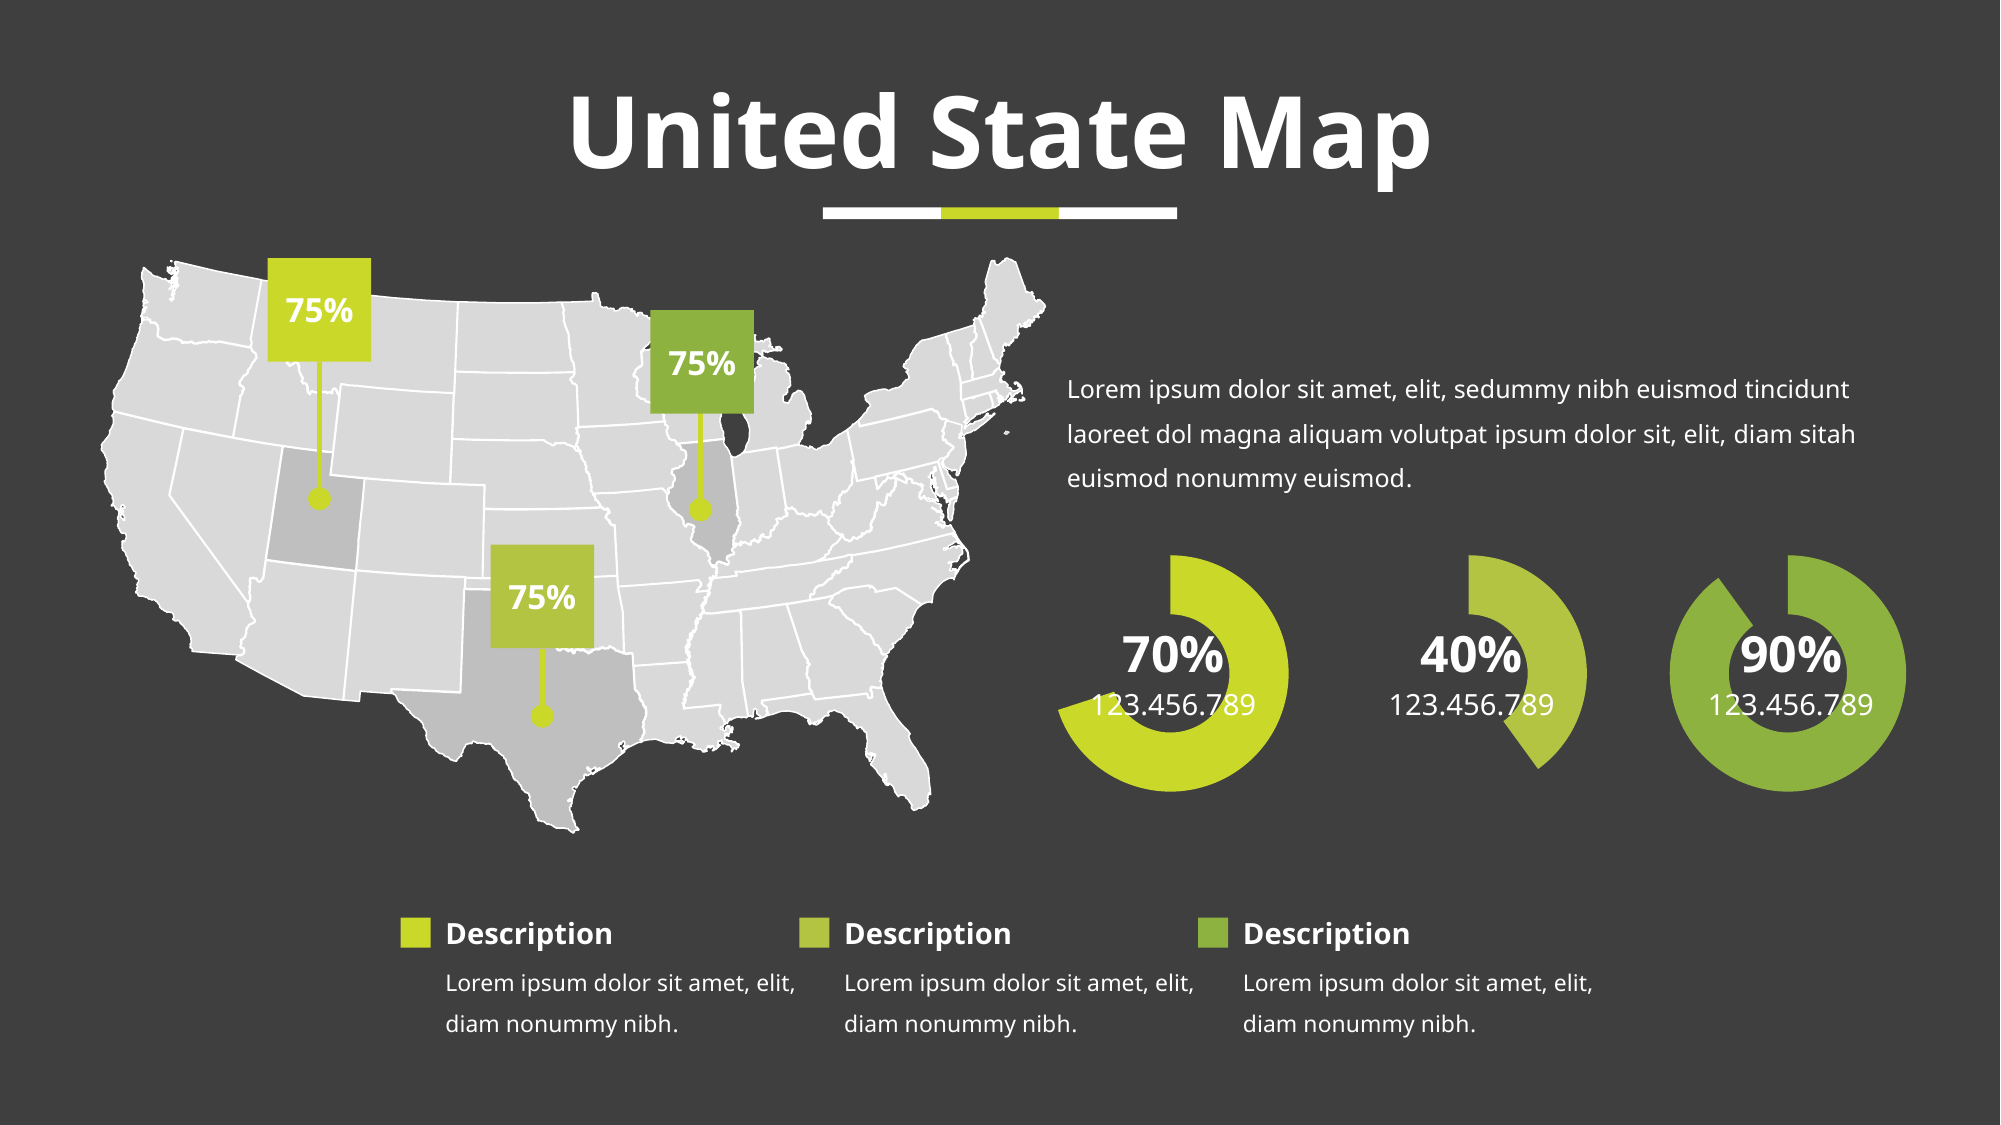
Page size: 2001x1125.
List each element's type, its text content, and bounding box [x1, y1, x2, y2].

text_box [1197, 917, 1229, 949]
text_box Lorem ipsum dolor sit amet, elit, diam nonummy nibh. [829, 947, 1216, 1045]
title United State Map [137, 59, 1863, 214]
chart [1350, 555, 1593, 807]
chart [1052, 555, 1295, 807]
text_box Description [1228, 908, 1537, 947]
text_box Description [430, 908, 739, 947]
text_box Lorem ipsum dolor sit amet, elit, sedummy nibh euismod tincidunt laoreet dol magna aliquam volutpat ipsum dolor sit, elit, diam sitah euismod nonummy euismod. [1052, 350, 1880, 501]
text_box Lorem ipsum dolor sit amet, elit, diam nonummy nibh. [1228, 947, 1614, 1045]
text_box Description [829, 908, 1138, 947]
text_box Lorem ipsum dolor sit amet, elit, diam nonummy nibh. [430, 947, 817, 1045]
chart [1669, 555, 1913, 807]
text_box [400, 917, 432, 949]
text_box [798, 917, 830, 949]
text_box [101, 258, 1046, 834]
